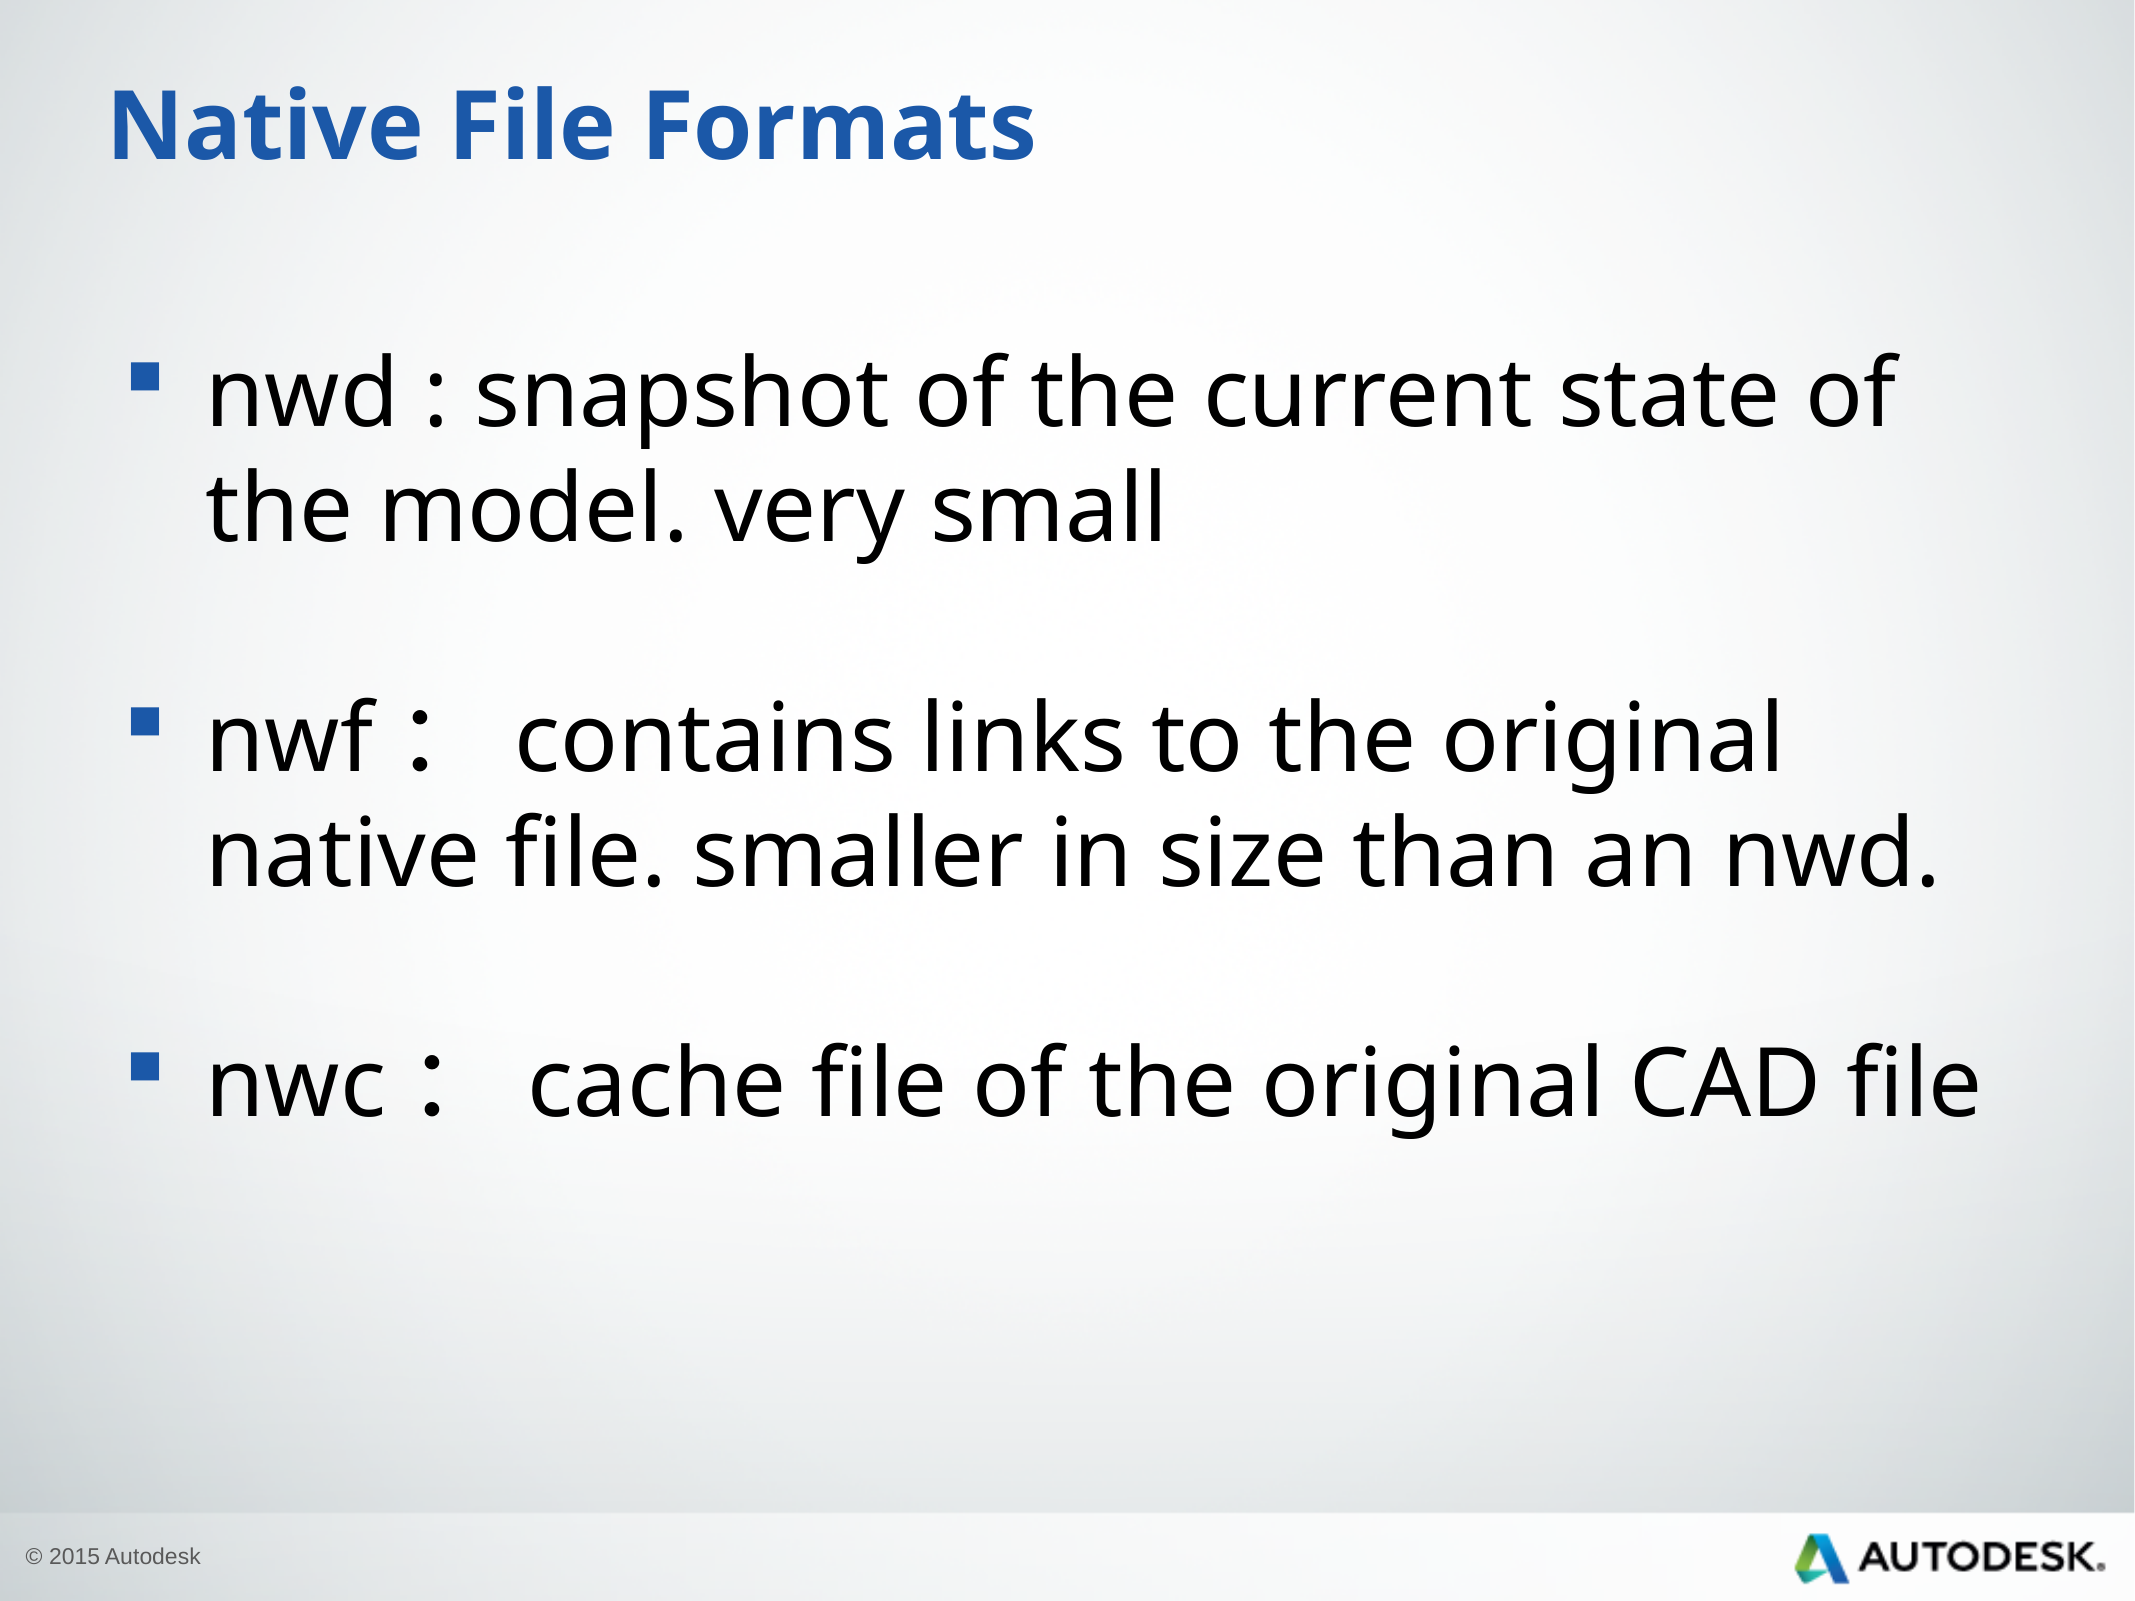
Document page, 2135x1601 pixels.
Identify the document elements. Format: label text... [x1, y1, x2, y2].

title Native File Formats [106, 64, 2028, 331]
list nwd : snapshot of the current state of the model. very small nwf：contains links to the original native file. smaller in size than an nwd. nwc：cache file of the original CAD file [106, 331, 2028, 1444]
picture [0, 0, 2135, 1601]
